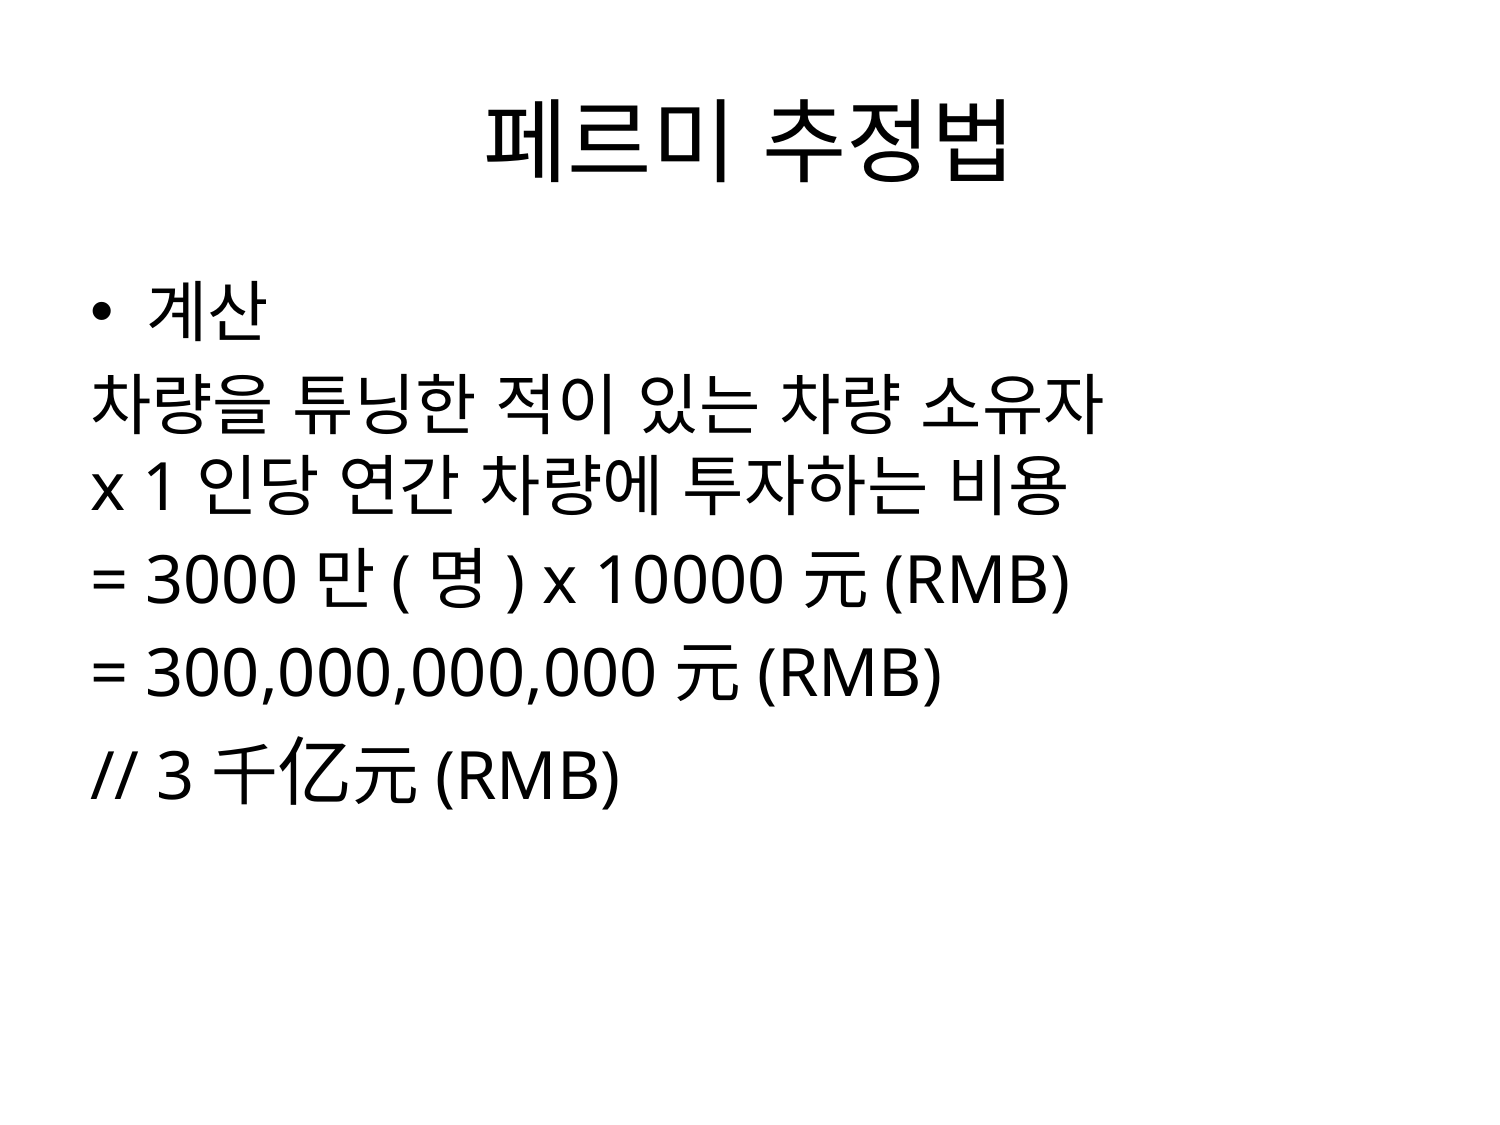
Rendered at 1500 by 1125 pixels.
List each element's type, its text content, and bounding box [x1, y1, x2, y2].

title 페르미 추정법 [75, 45, 1425, 233]
list 계산 차량을 튜닝한 적이 있는 차량 소유자 x 1인당 연간 차량에 투자하는 비용 = 3000만(명) x 10000元(RMB) = 300,000,000,000元(RMB) // 3千亿元(RMB) [75, 262, 1425, 1005]
